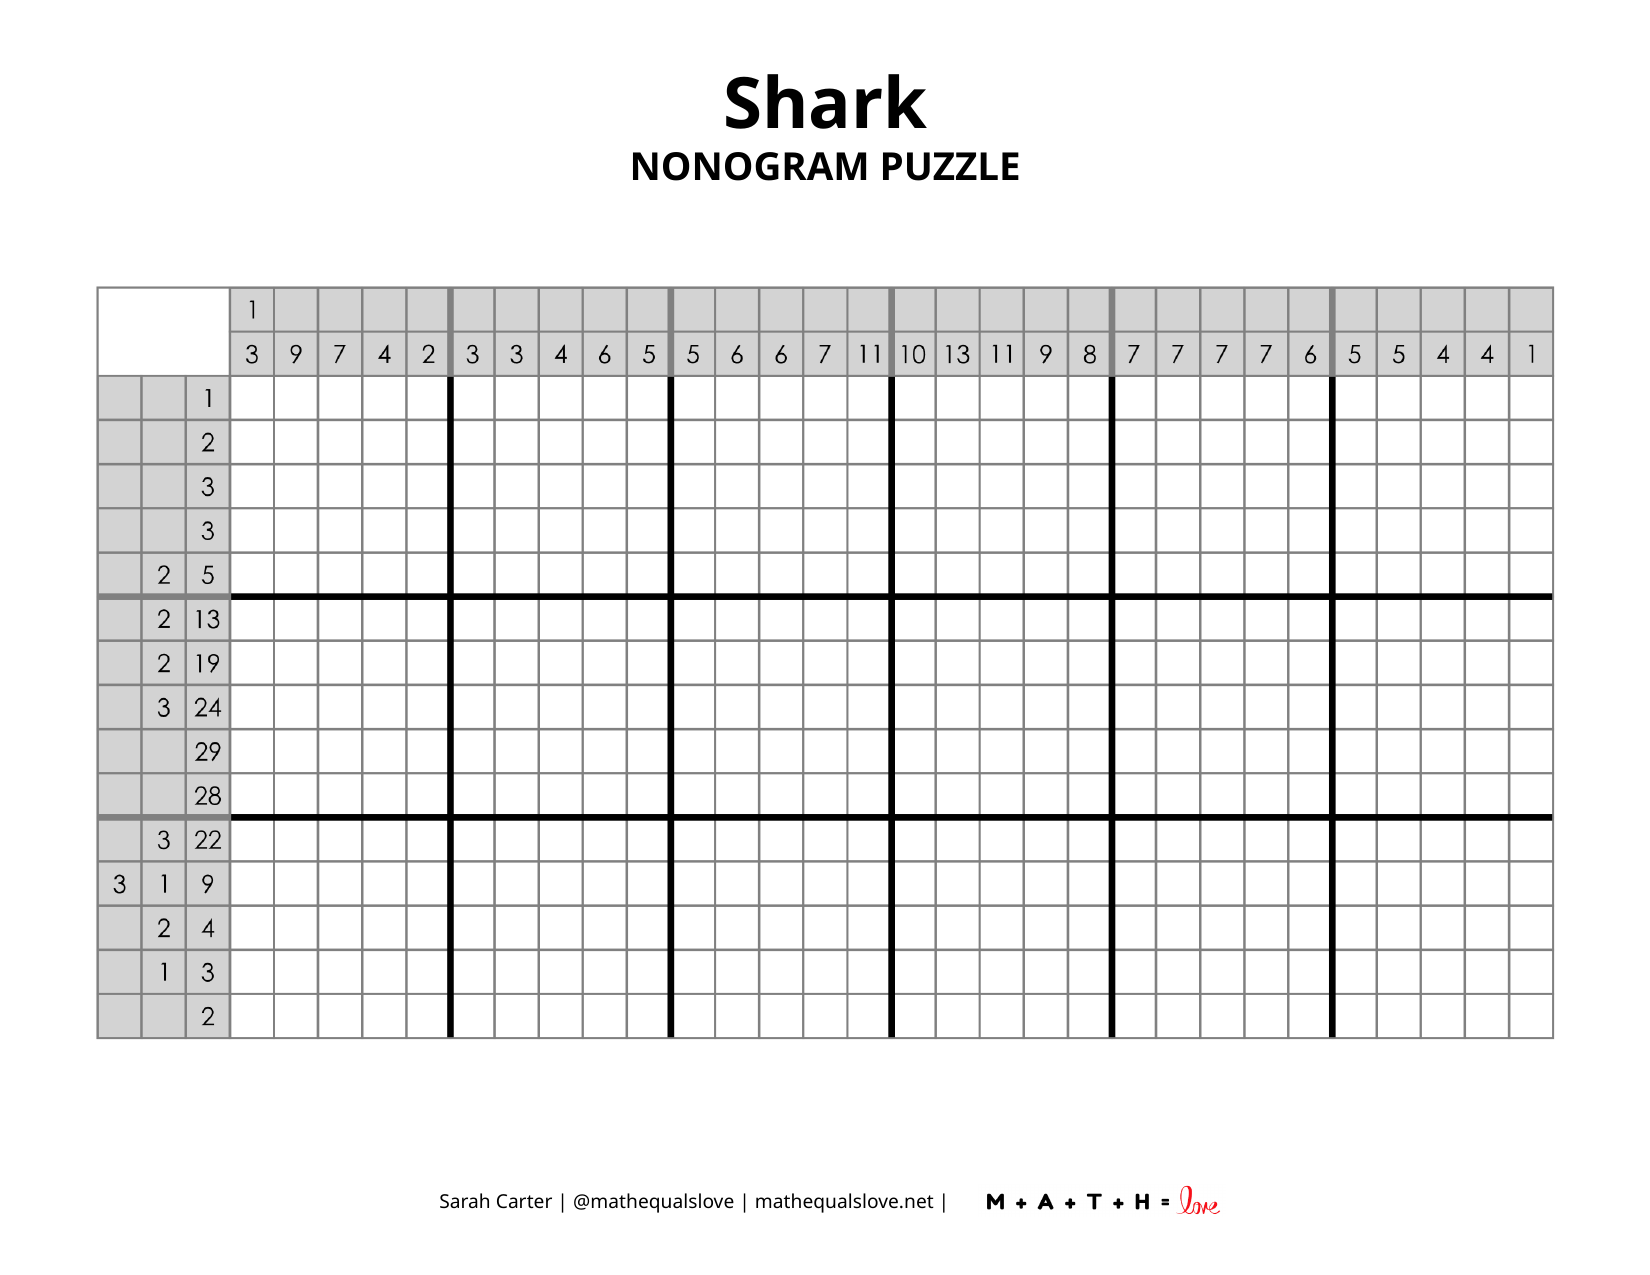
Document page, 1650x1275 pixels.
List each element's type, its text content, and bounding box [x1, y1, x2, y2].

picture [978, 1183, 1226, 1218]
picture [94, 285, 1555, 1041]
text_box Sarah Carter | @mathequalslove | mathequalslove.net | [424, 1182, 1259, 1220]
text_box NONOGRAM PUZZLE [578, 134, 1072, 196]
text_box Shark [408, 57, 1242, 143]
